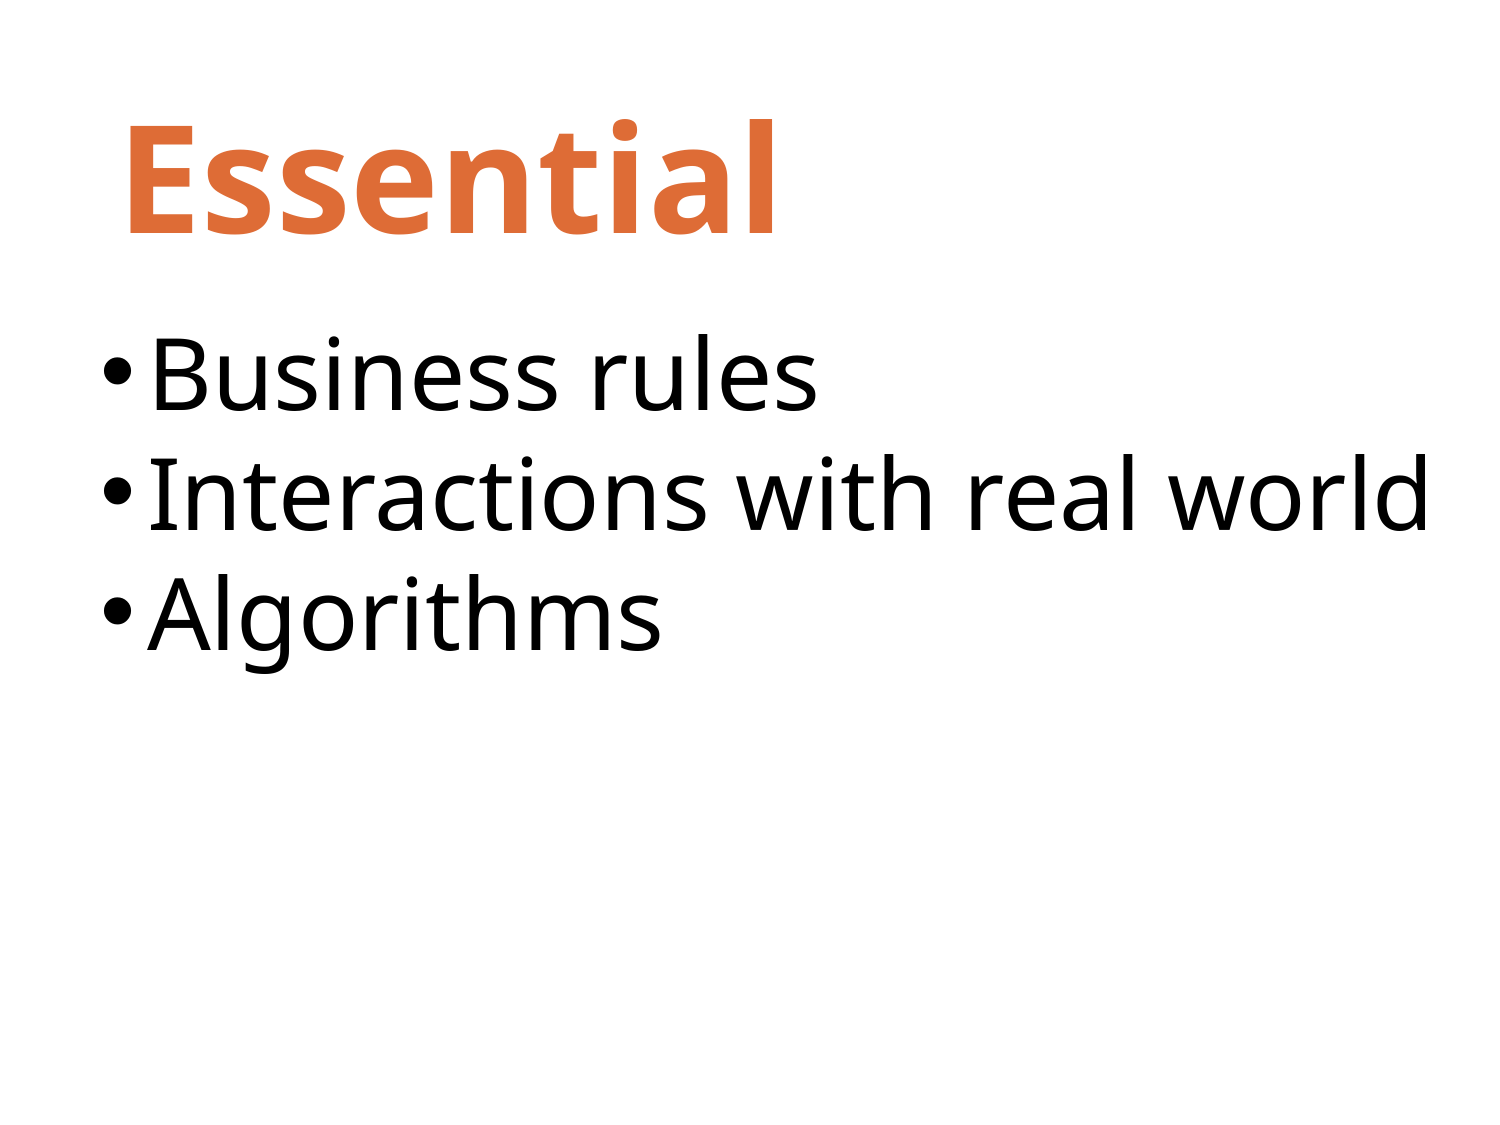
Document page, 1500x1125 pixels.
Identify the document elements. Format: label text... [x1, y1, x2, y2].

text_box Essential [102, 75, 800, 271]
text_box Business rules Interactions with real world Algorithms [85, 302, 1451, 678]
